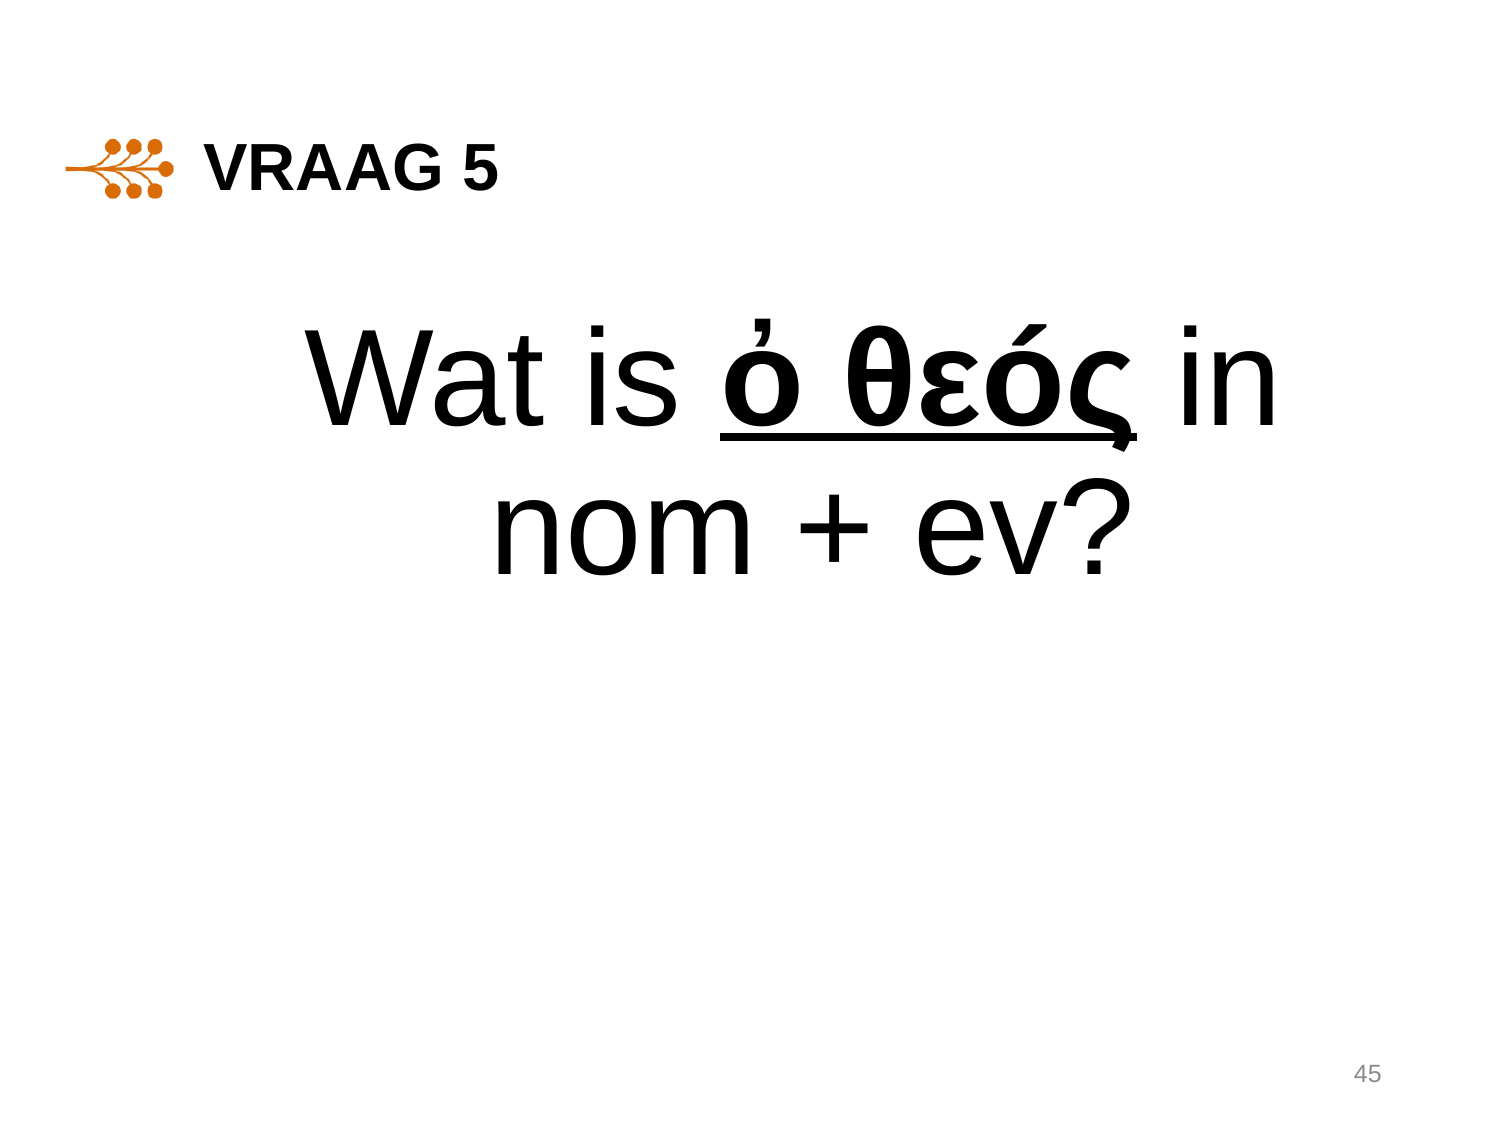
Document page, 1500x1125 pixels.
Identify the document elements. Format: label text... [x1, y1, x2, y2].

picture [65, 138, 174, 199]
slide_number 45 [1059, 1042, 1397, 1103]
list Wat is ὀ θεóς in nom + ev? [190, 299, 1397, 1014]
title Vraag 5 [188, 59, 1397, 278]
